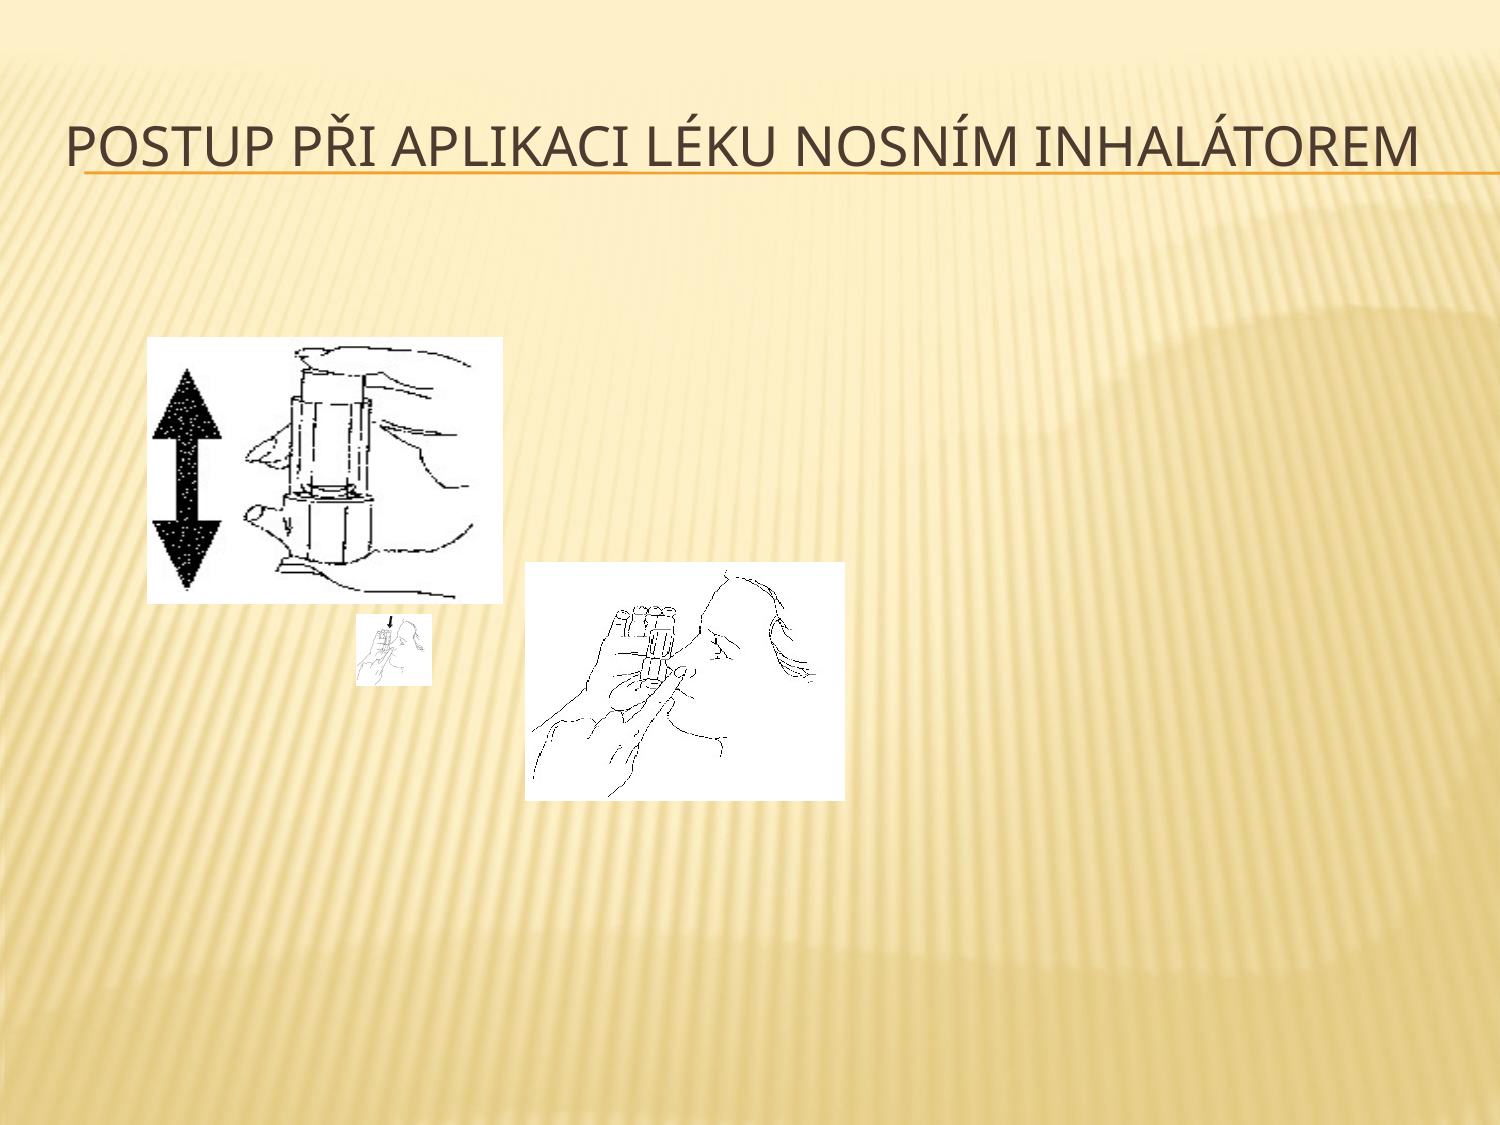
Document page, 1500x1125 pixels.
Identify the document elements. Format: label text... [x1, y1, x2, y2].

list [147, 337, 503, 604]
picture [0, 0, 1500, 1125]
title Postup při aplikaci léku nosním inhalátorem [49, 75, 1475, 213]
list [355, 621, 432, 686]
